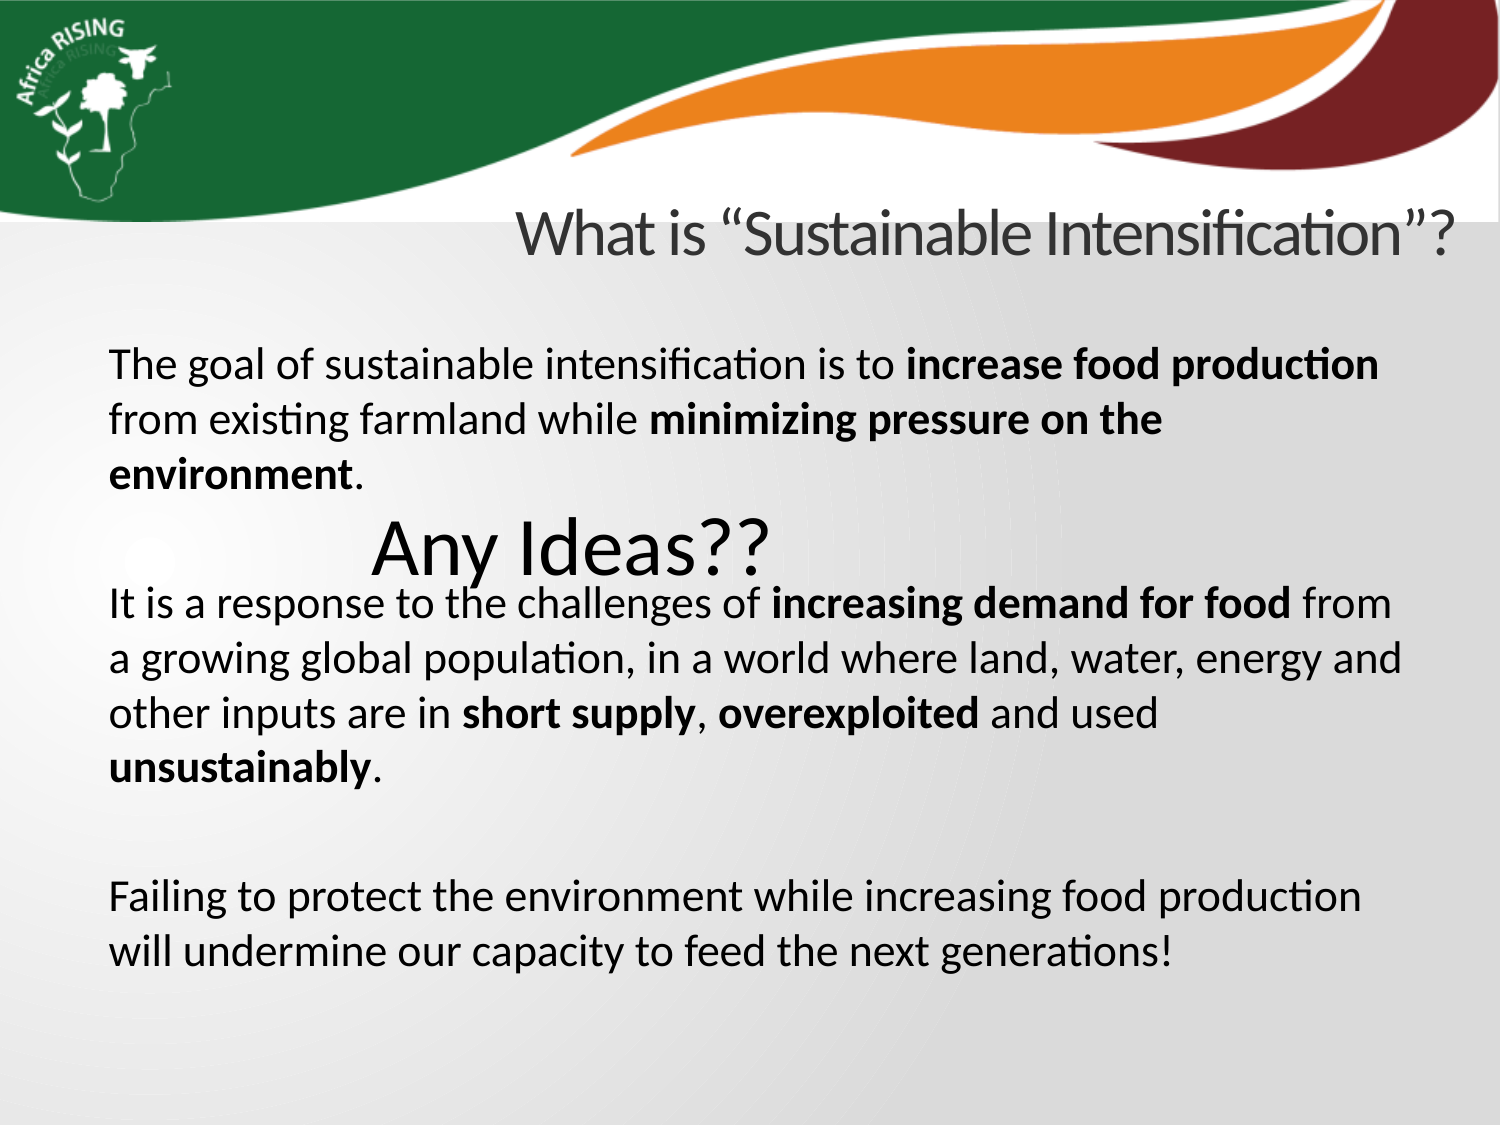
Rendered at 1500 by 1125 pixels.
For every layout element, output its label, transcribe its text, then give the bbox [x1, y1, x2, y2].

list The goal of sustainable intensification is to increase food production from existing farmland while minimizing pressure on the environment. It is a response to the challenges of increasing demand for food from a growing global population, in a world where land, water, energy and other inputs are in short supply, overexploited and used unsustainably. Failing to protect the environment while increasing food production will undermine our capacity to feed the next generations! [75, 262, 1425, 1005]
picture [0, 0, 1499, 222]
text_box Any Ideas?? [356, 484, 1255, 600]
title What is “Sustainable Intensification”? [500, 181, 1500, 369]
